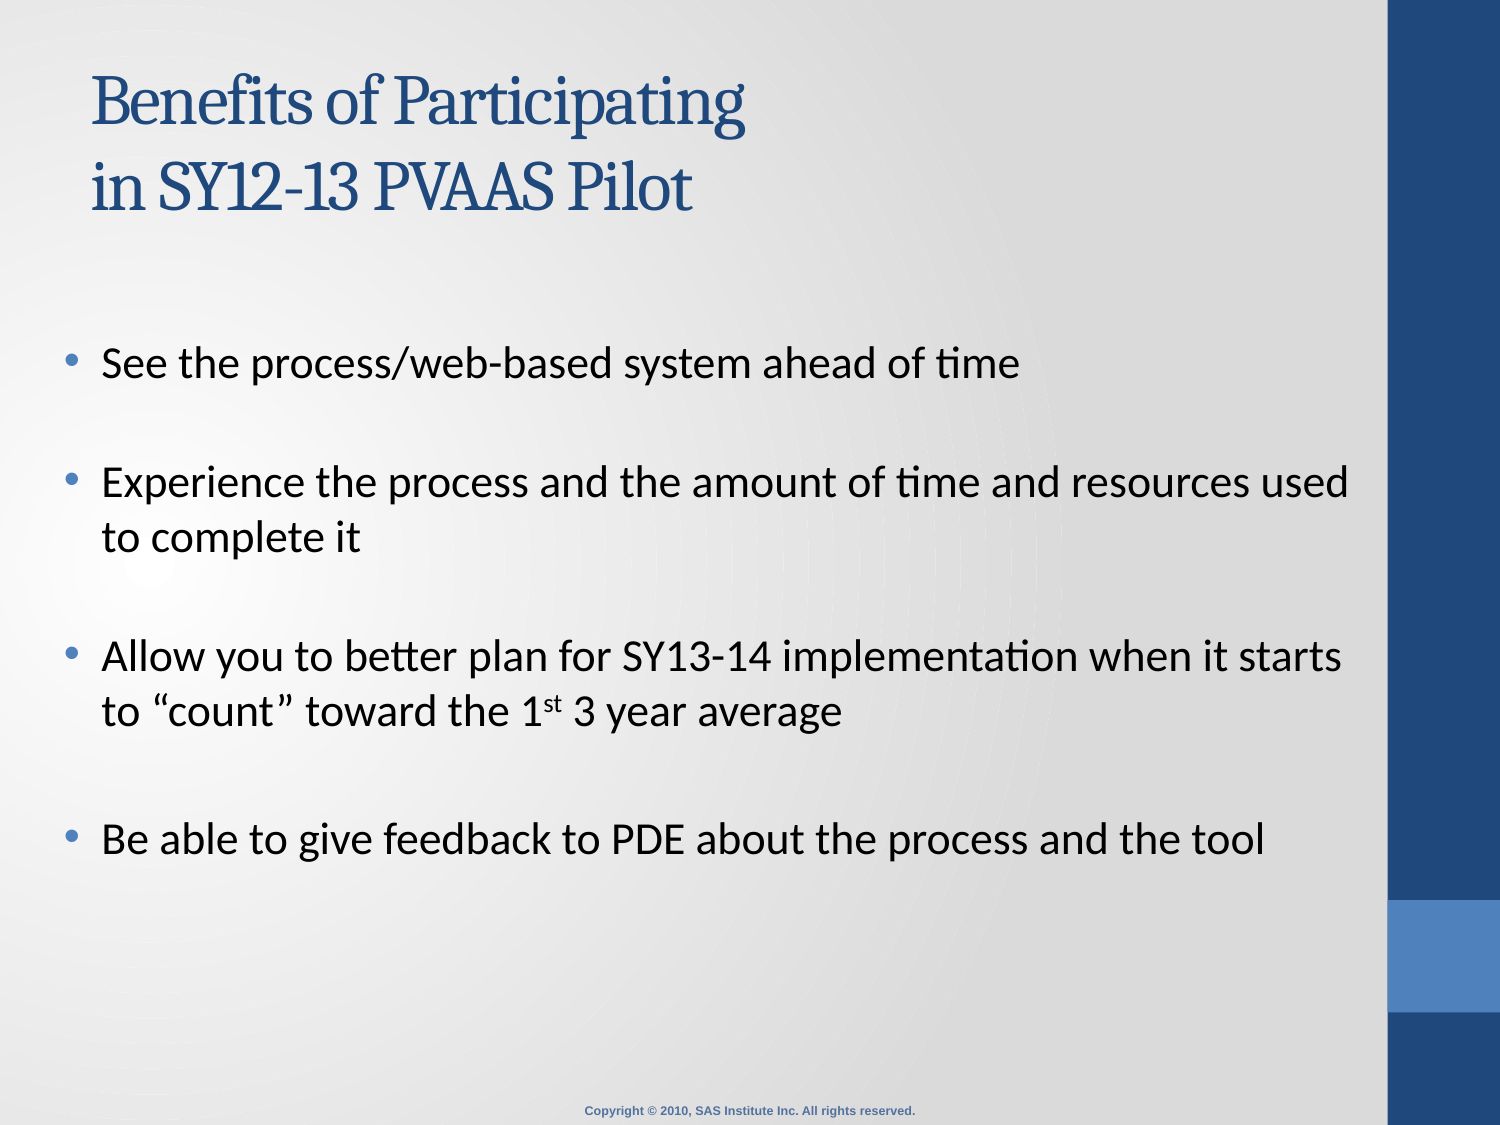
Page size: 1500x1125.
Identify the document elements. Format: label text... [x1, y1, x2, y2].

title Benefits of Participating in SY12-13 PVAAS Pilot [75, 45, 1325, 233]
list See the process/web-based system ahead of time Experience the process and the amount of time and resources used to complete it Allow you to better plan for SY13-14 implementation when it starts to “count” toward the 1st 3 year average Be able to give feedback to PDE about the process and the tool [30, 324, 1381, 1068]
